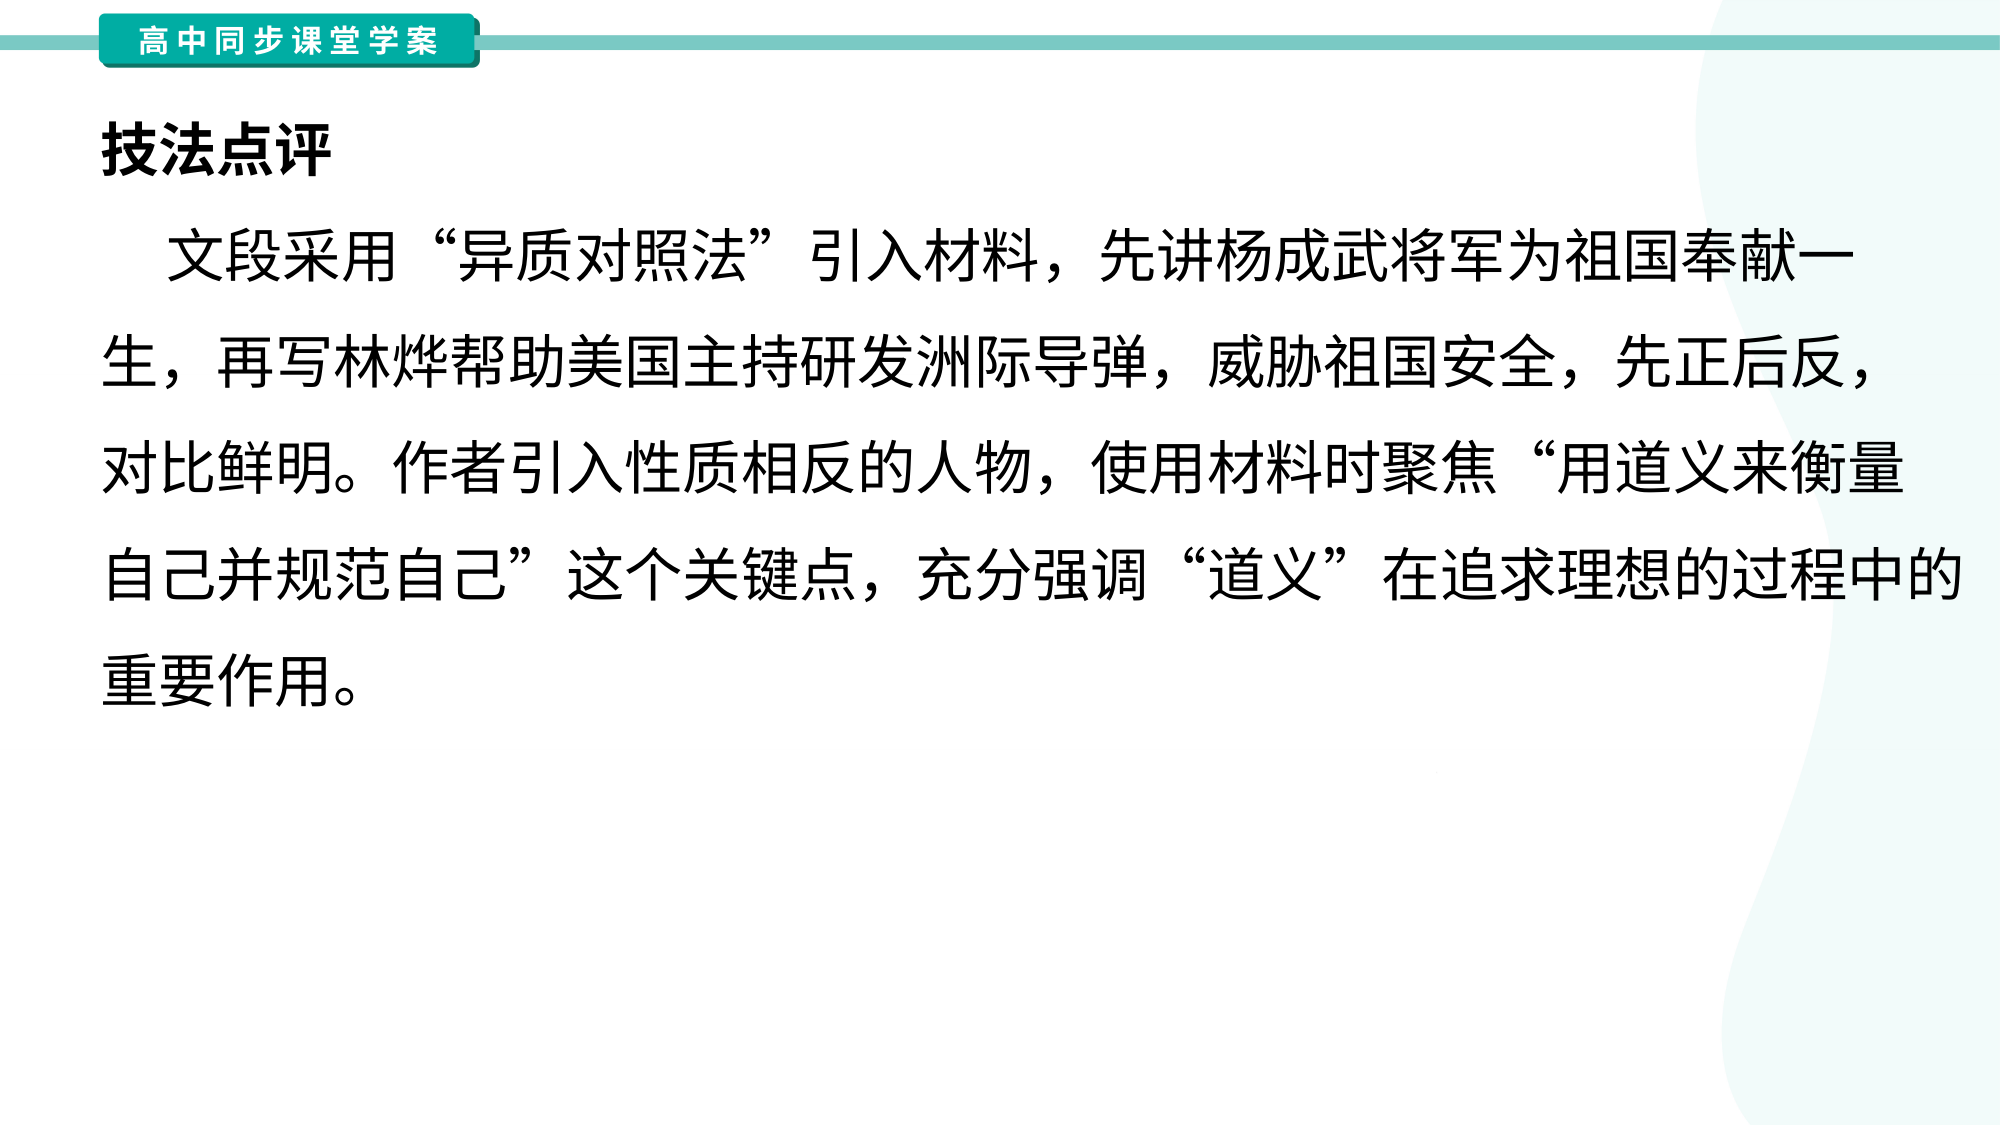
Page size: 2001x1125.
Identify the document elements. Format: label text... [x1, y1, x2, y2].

picture [0, 0, 2000, 1125]
text_box 技法点评 文段采用“异质对照法”引入材料，先讲杨成武将军为祖国奉献一 生，再写林烨帮助美国主持研发洲际导弹，威胁祖国安全，先正后反， 对比鲜明。作者引入性质相反的人物，使用材料时聚焦“用道义来衡量 自己并规范自己”这个关键点，充分强调“道义”在追求理想的过程中的 重要作用。 [100, 76, 1899, 715]
